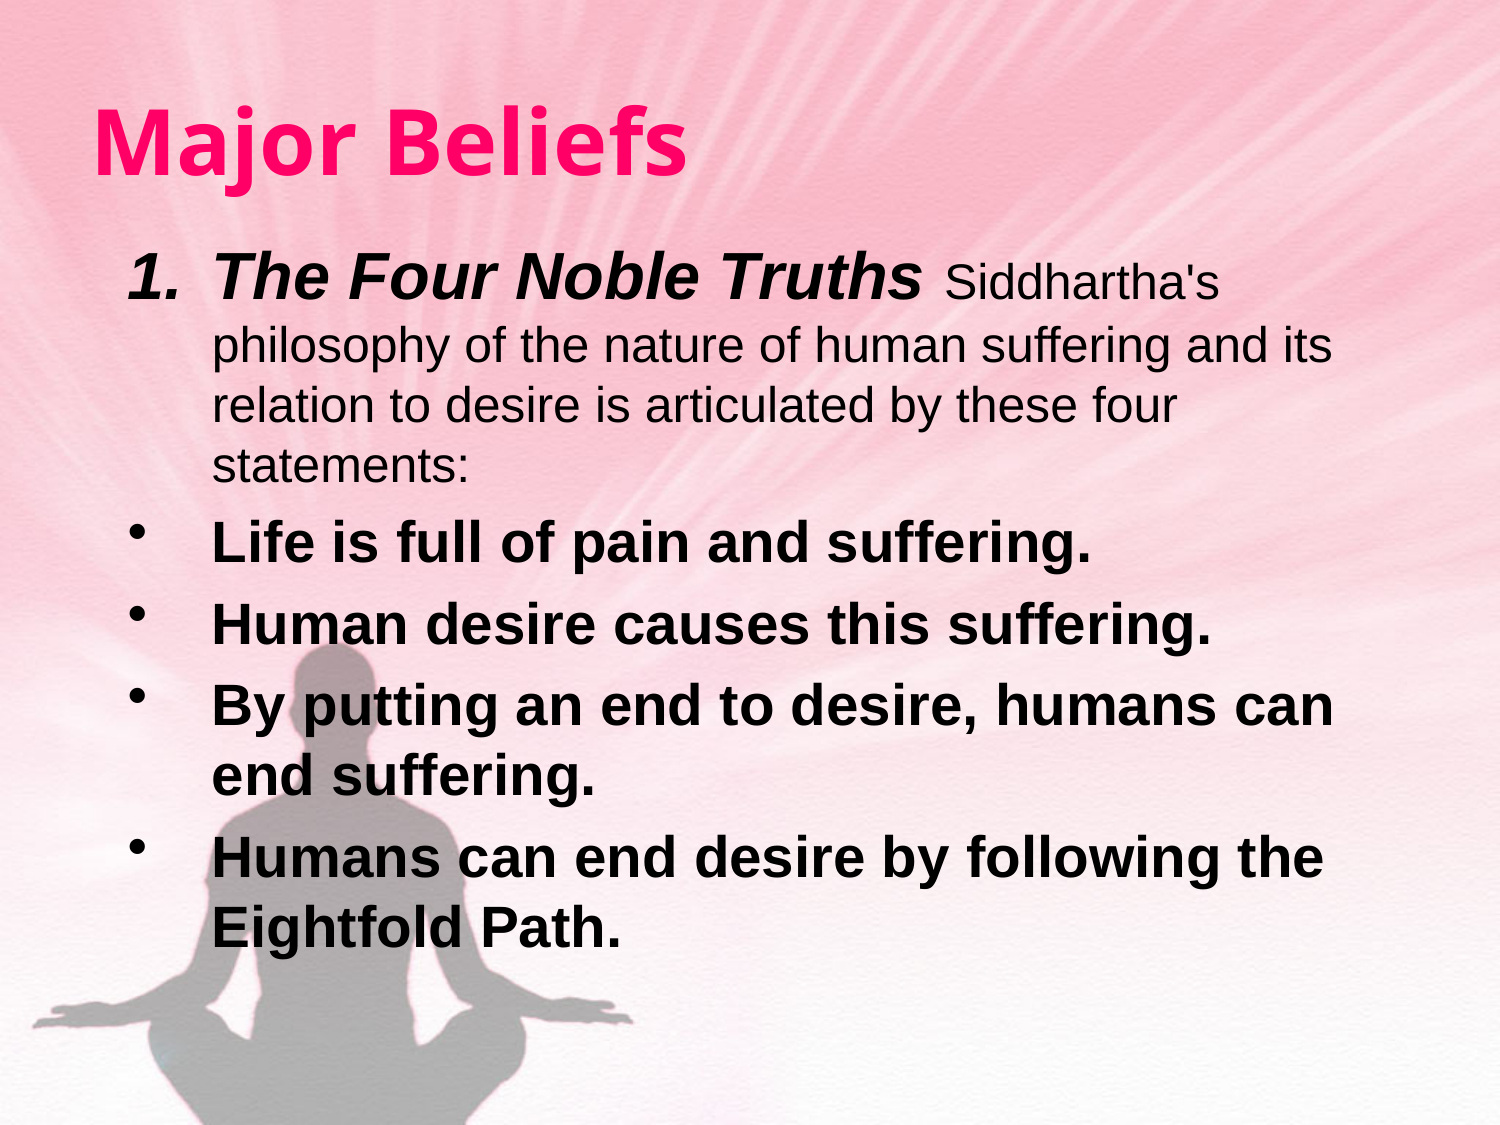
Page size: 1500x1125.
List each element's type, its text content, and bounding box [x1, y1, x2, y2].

list The Four Noble Truths Siddhartha's philosophy of the nature of human suffering and its relation to desire is articulated by these four statements: Life is full of pain and suffering. Human desire causes this suffering. By putting an end to desire, humans can end suffering. Humans can end desire by following the Eightfold Path. [112, 224, 1432, 968]
picture [0, 0, 1500, 1125]
title Major Beliefs [74, 44, 1426, 233]
